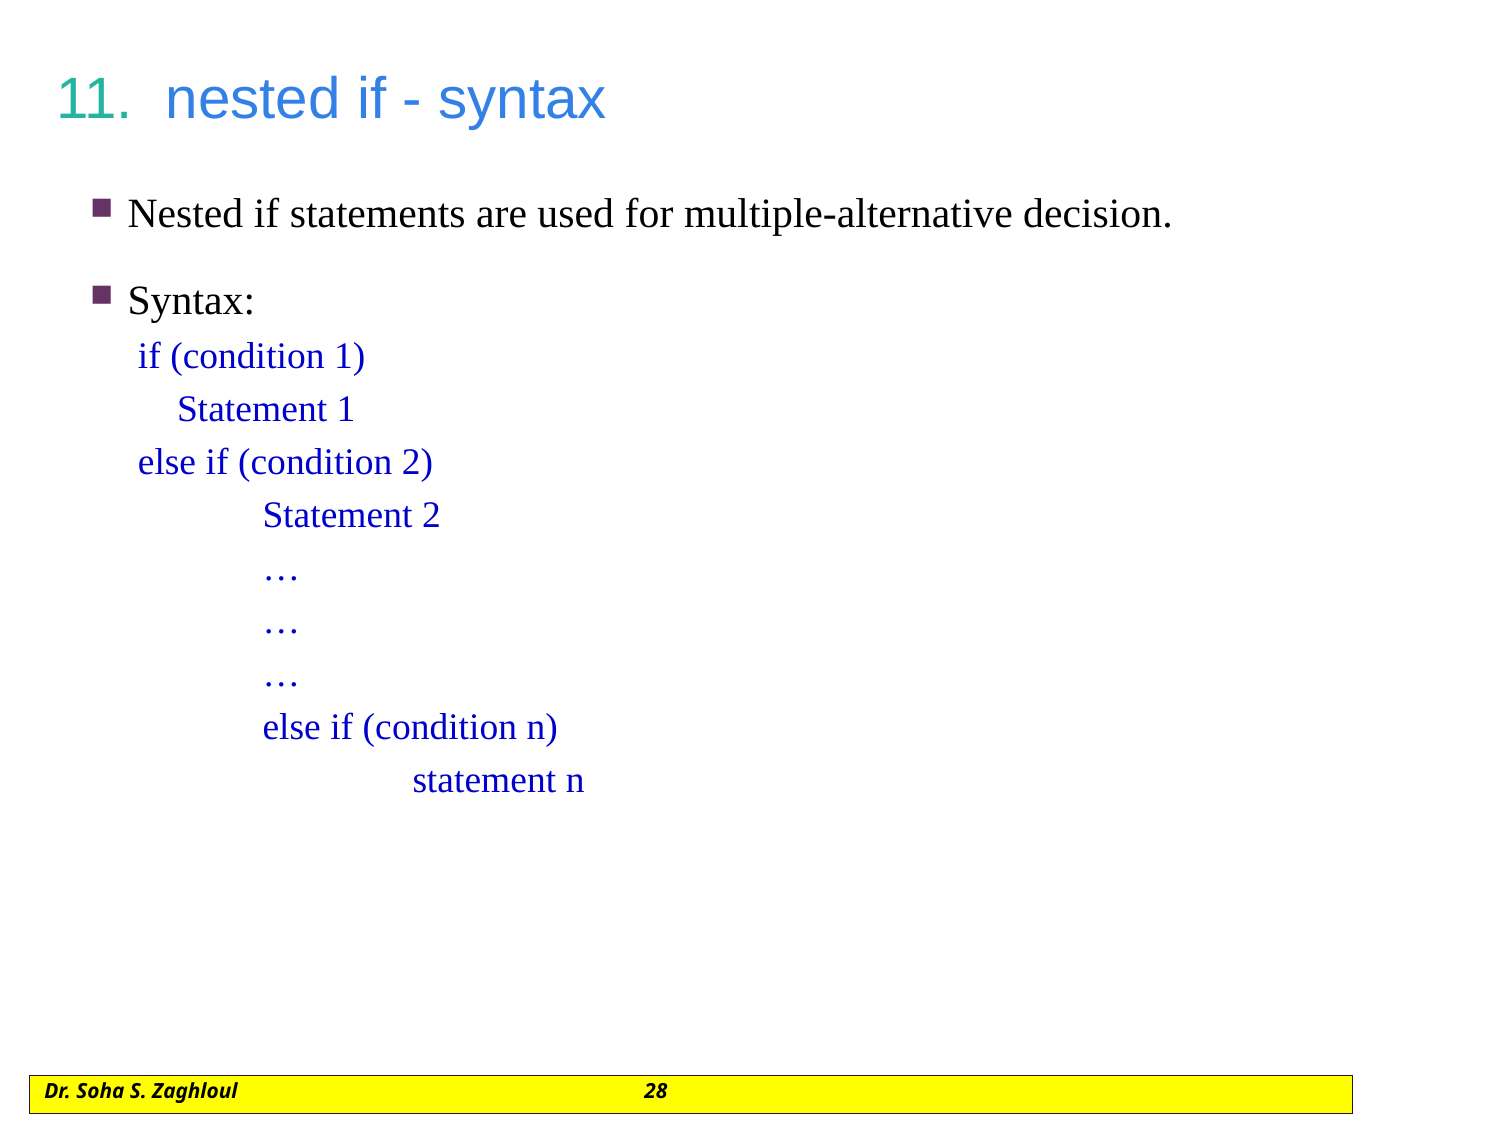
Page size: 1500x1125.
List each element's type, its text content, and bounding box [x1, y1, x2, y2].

title 11. nested if - syntax [41, 52, 1447, 161]
list Nested if statements are used for multiple-alternative decision. Syntax: if (condition 1) Statement 1 else if (condition 2) Statement 2 … … … else if (condition n) statement n [75, 184, 1341, 1059]
text_box Dr. Soha S. Zaghloul 28 [29, 1075, 1353, 1114]
